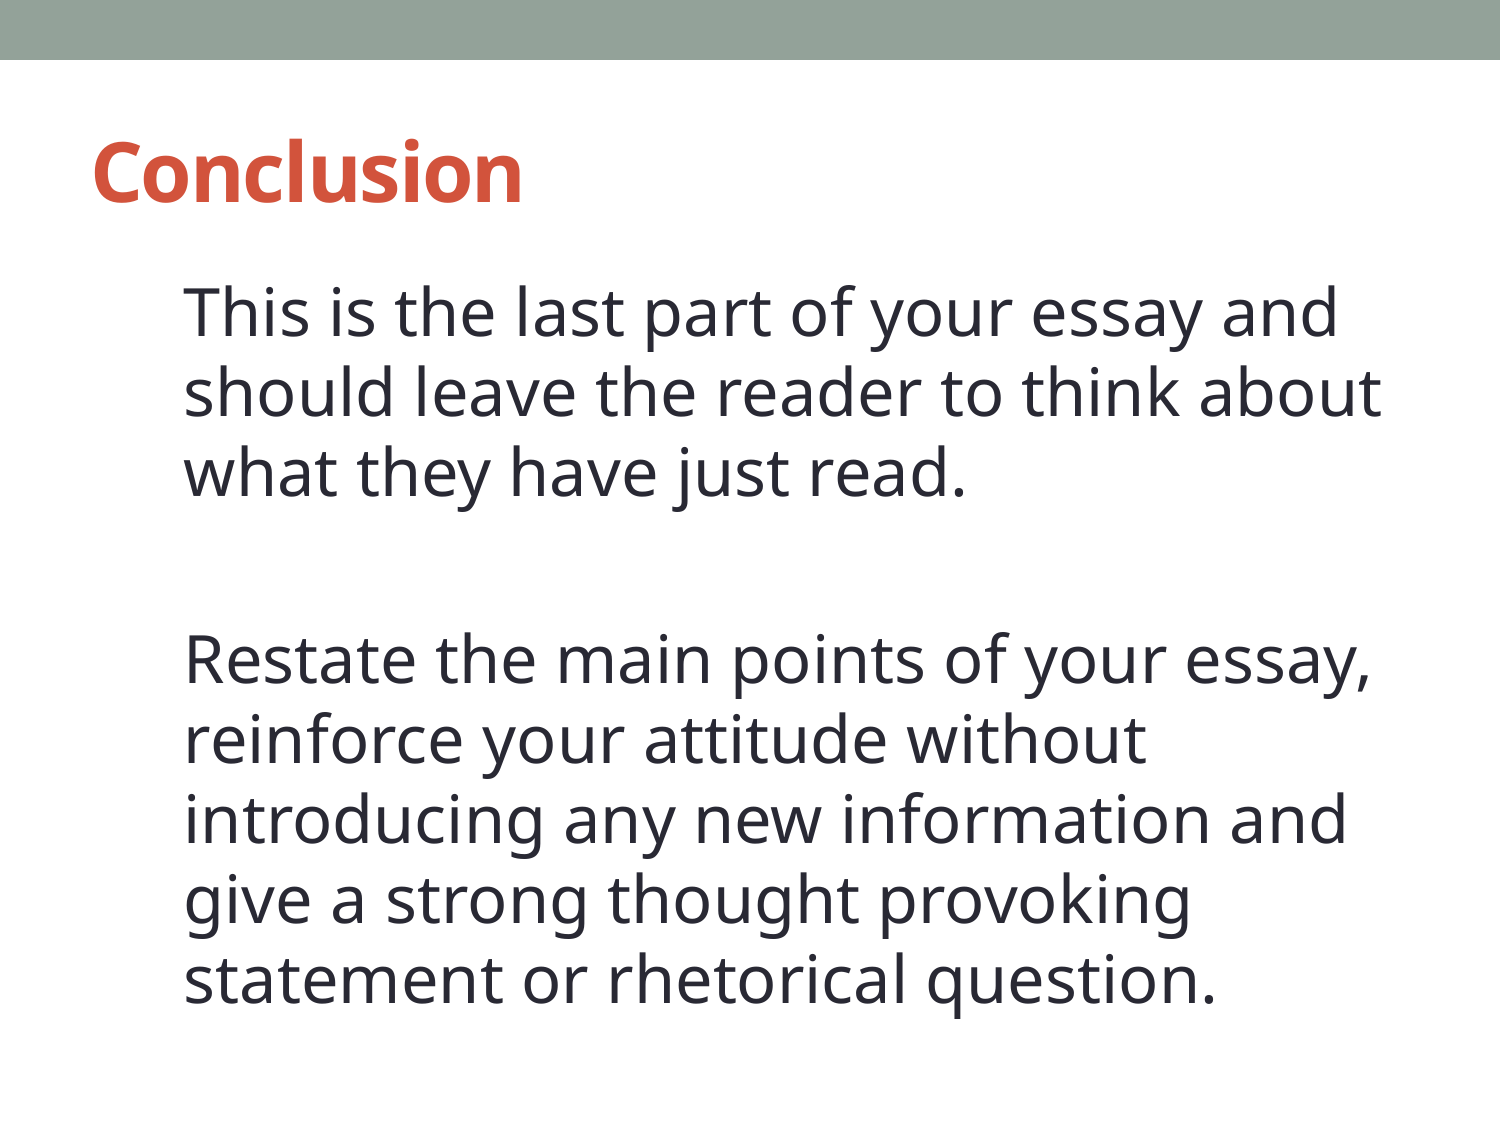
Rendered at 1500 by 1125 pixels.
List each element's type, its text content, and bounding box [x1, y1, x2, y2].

title Conclusion [75, 87, 1425, 250]
list This is the last part of your essay and should leave the reader to think about what they have just read. Restate the main points of your essay, reinforce your attitude without introducing any new information and give a strong thought provoking statement or rhetorical question. [75, 262, 1425, 1063]
